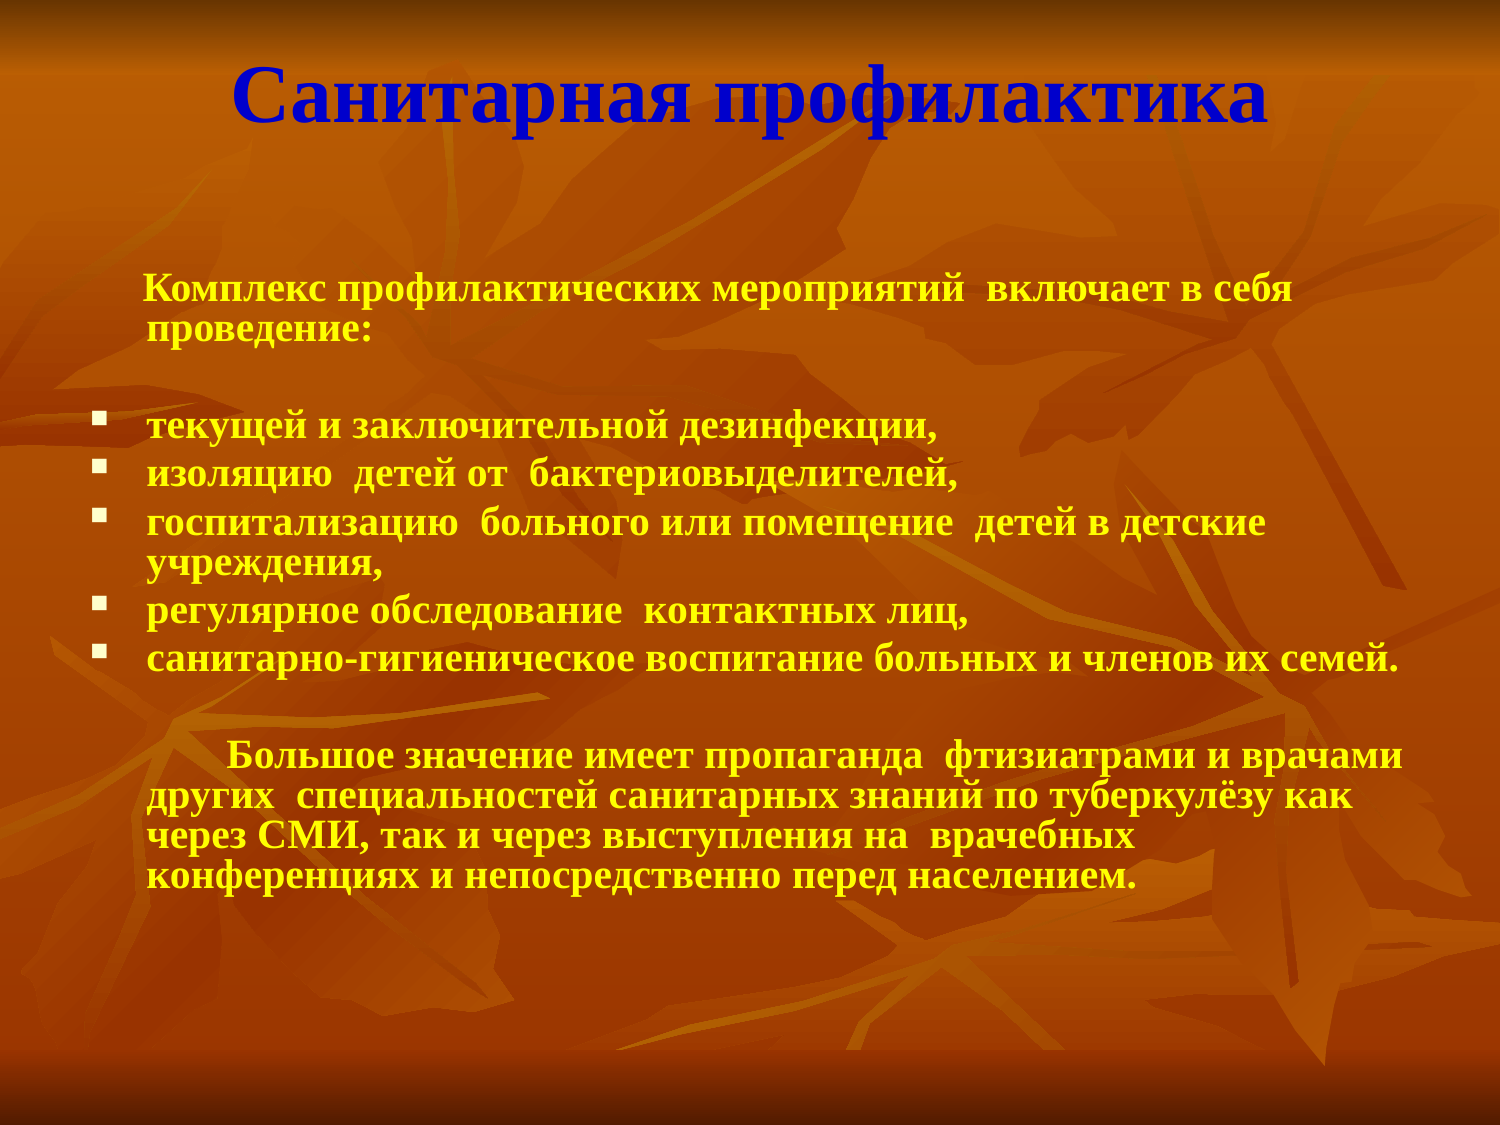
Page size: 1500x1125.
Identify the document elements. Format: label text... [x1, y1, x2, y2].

title Санитарная профилактика [74, 45, 1426, 234]
list Комплекс профилактических мероприятий включает в себя проведение: текущей и заключительной дезинфекции, изоляцию детей от бактериовыделителей, госпитализацию больного или помещение детей в детские учреждения, регулярное обследование контактных лиц, санитарно-гигиеническое воспитание больных и членов их семей. Большое значение имеет пропаганда фтизиатрами и врачами других специальностей санитарных знаний по туберкулёзу как через СМИ, так и через выступления на врачебных конференциях и непосредственно перед населением. [74, 262, 1426, 1006]
